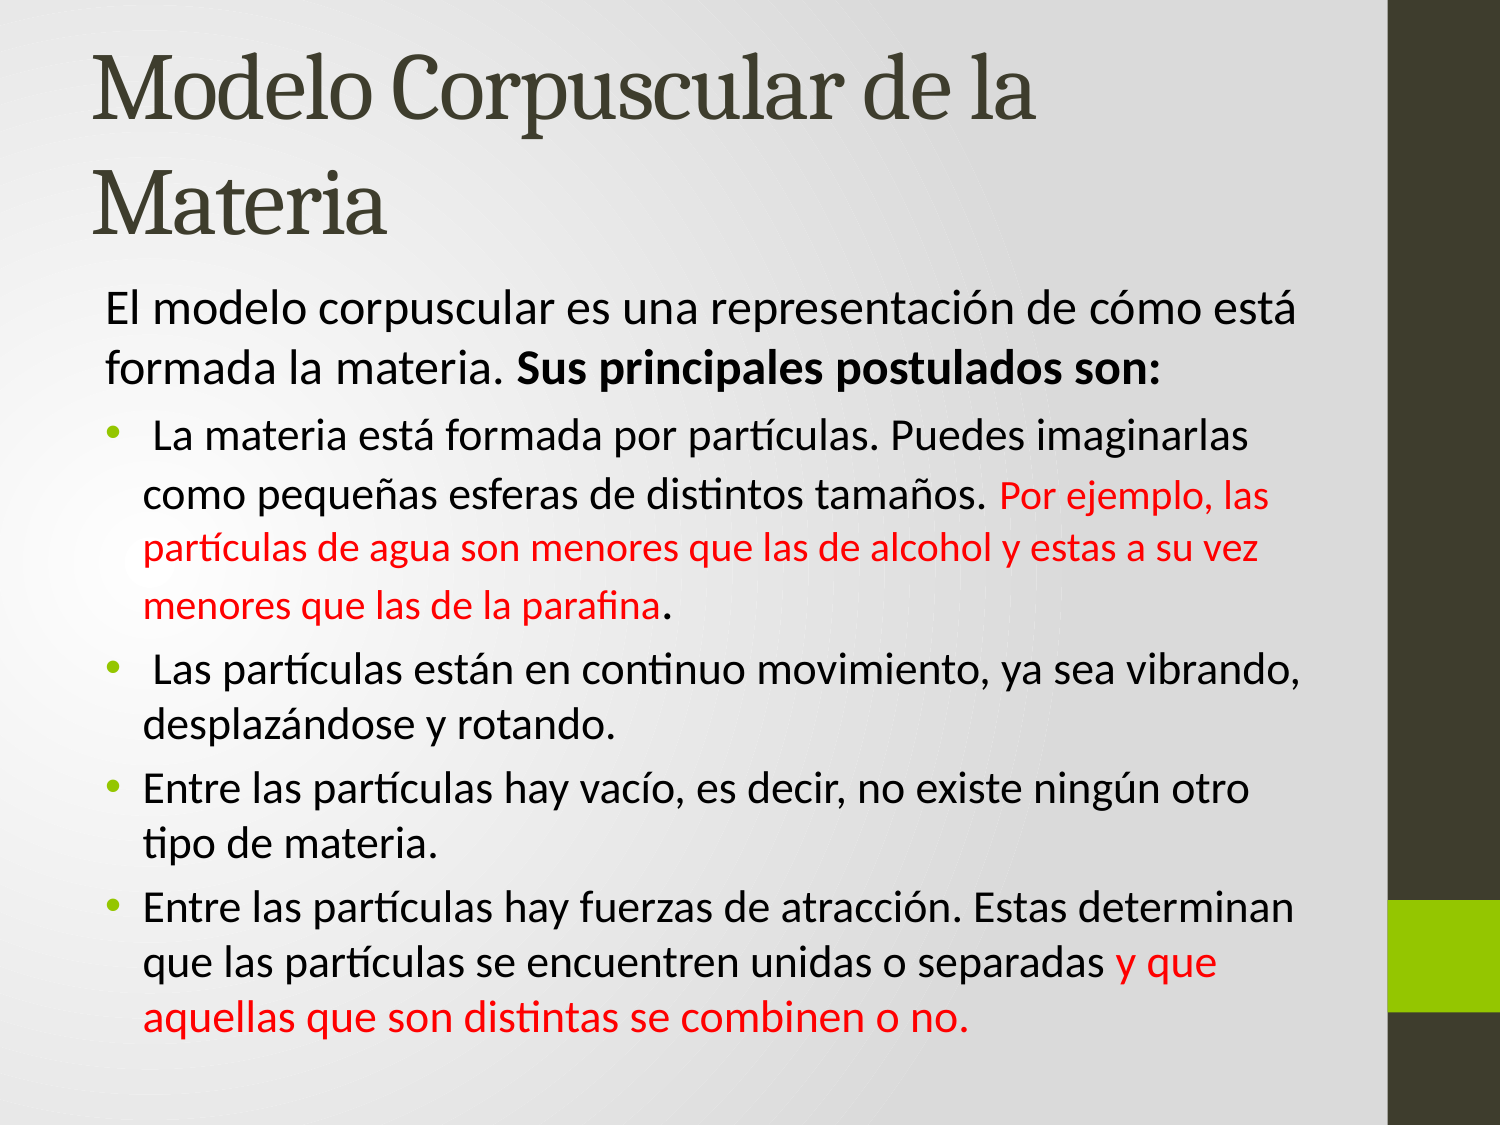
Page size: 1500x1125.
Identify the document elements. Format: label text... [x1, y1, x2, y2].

list El modelo corpuscular es una representación de cómo está formada la materia. Sus principales postulados son: La materia está formada por partículas. Puedes imaginarlas como pequeñas esferas de distintos tamaños. Por ejemplo, las partículas de agua son menores que las de alcohol y estas a su vez menores que las de la parafina. Las partículas están en continuo movimiento, ya sea vibrando, desplazándose y rotando. Entre las partículas hay vacío, es decir, no existe ningún otro tipo de materia. Entre las partículas hay fuerzas de atracción. Estas determinan que las partículas se encuentren unidas o separadas y que aquellas que son distintas se combinen o no. [71, 267, 1322, 1055]
title Modelo Corpuscular de la Materia [75, 45, 1325, 233]
